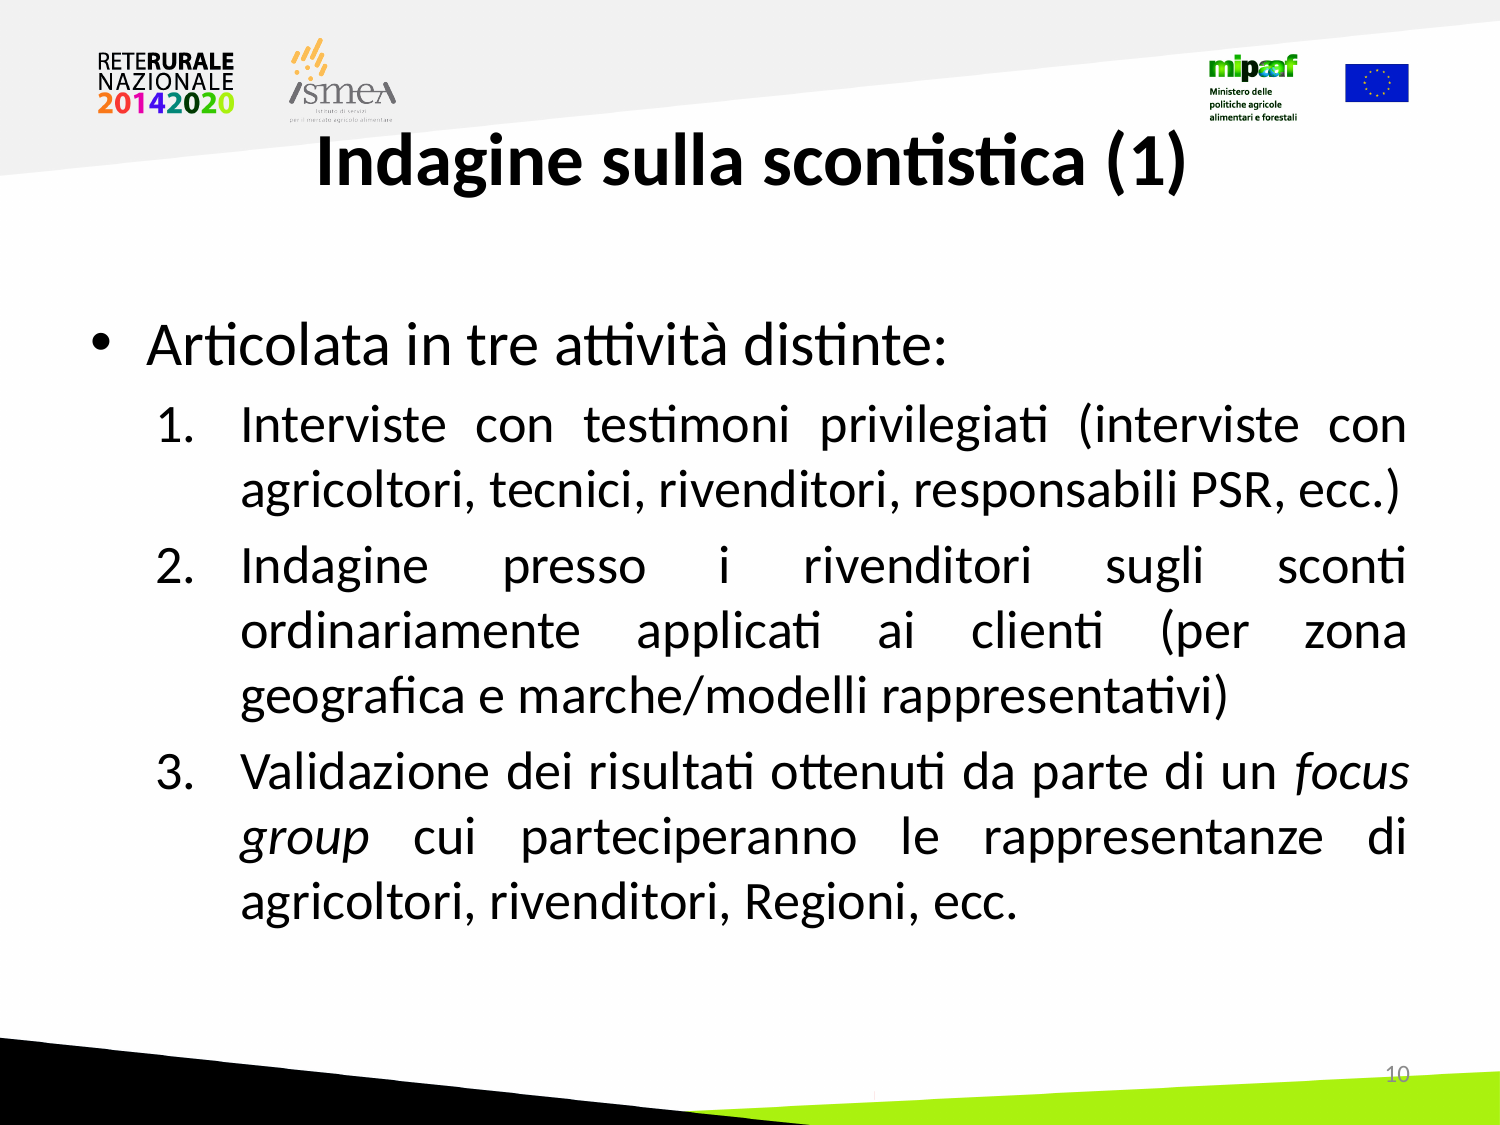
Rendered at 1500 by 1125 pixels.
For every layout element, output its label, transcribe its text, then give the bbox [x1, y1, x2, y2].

title Indagine sulla scontistica (1) [77, 101, 1428, 209]
list Articolata in tre attività distinte: Interviste con testimoni privilegiati (interviste con agricoltori, tecnici, rivenditori, responsabili PSR, ecc.) Indagine presso i rivenditori sugli sconti ordinariamente applicati ai clienti (per zona geografica e marche/modelli rappresentativi) Validazione dei risultati ottenuti da parte di un focus group cui parteciperanno le rappresentanze di agricoltori, rivenditori, Regioni, ecc. [75, 208, 1425, 1005]
slide_number 10 [1074, 1042, 1425, 1103]
picture [0, 0, 1500, 1125]
